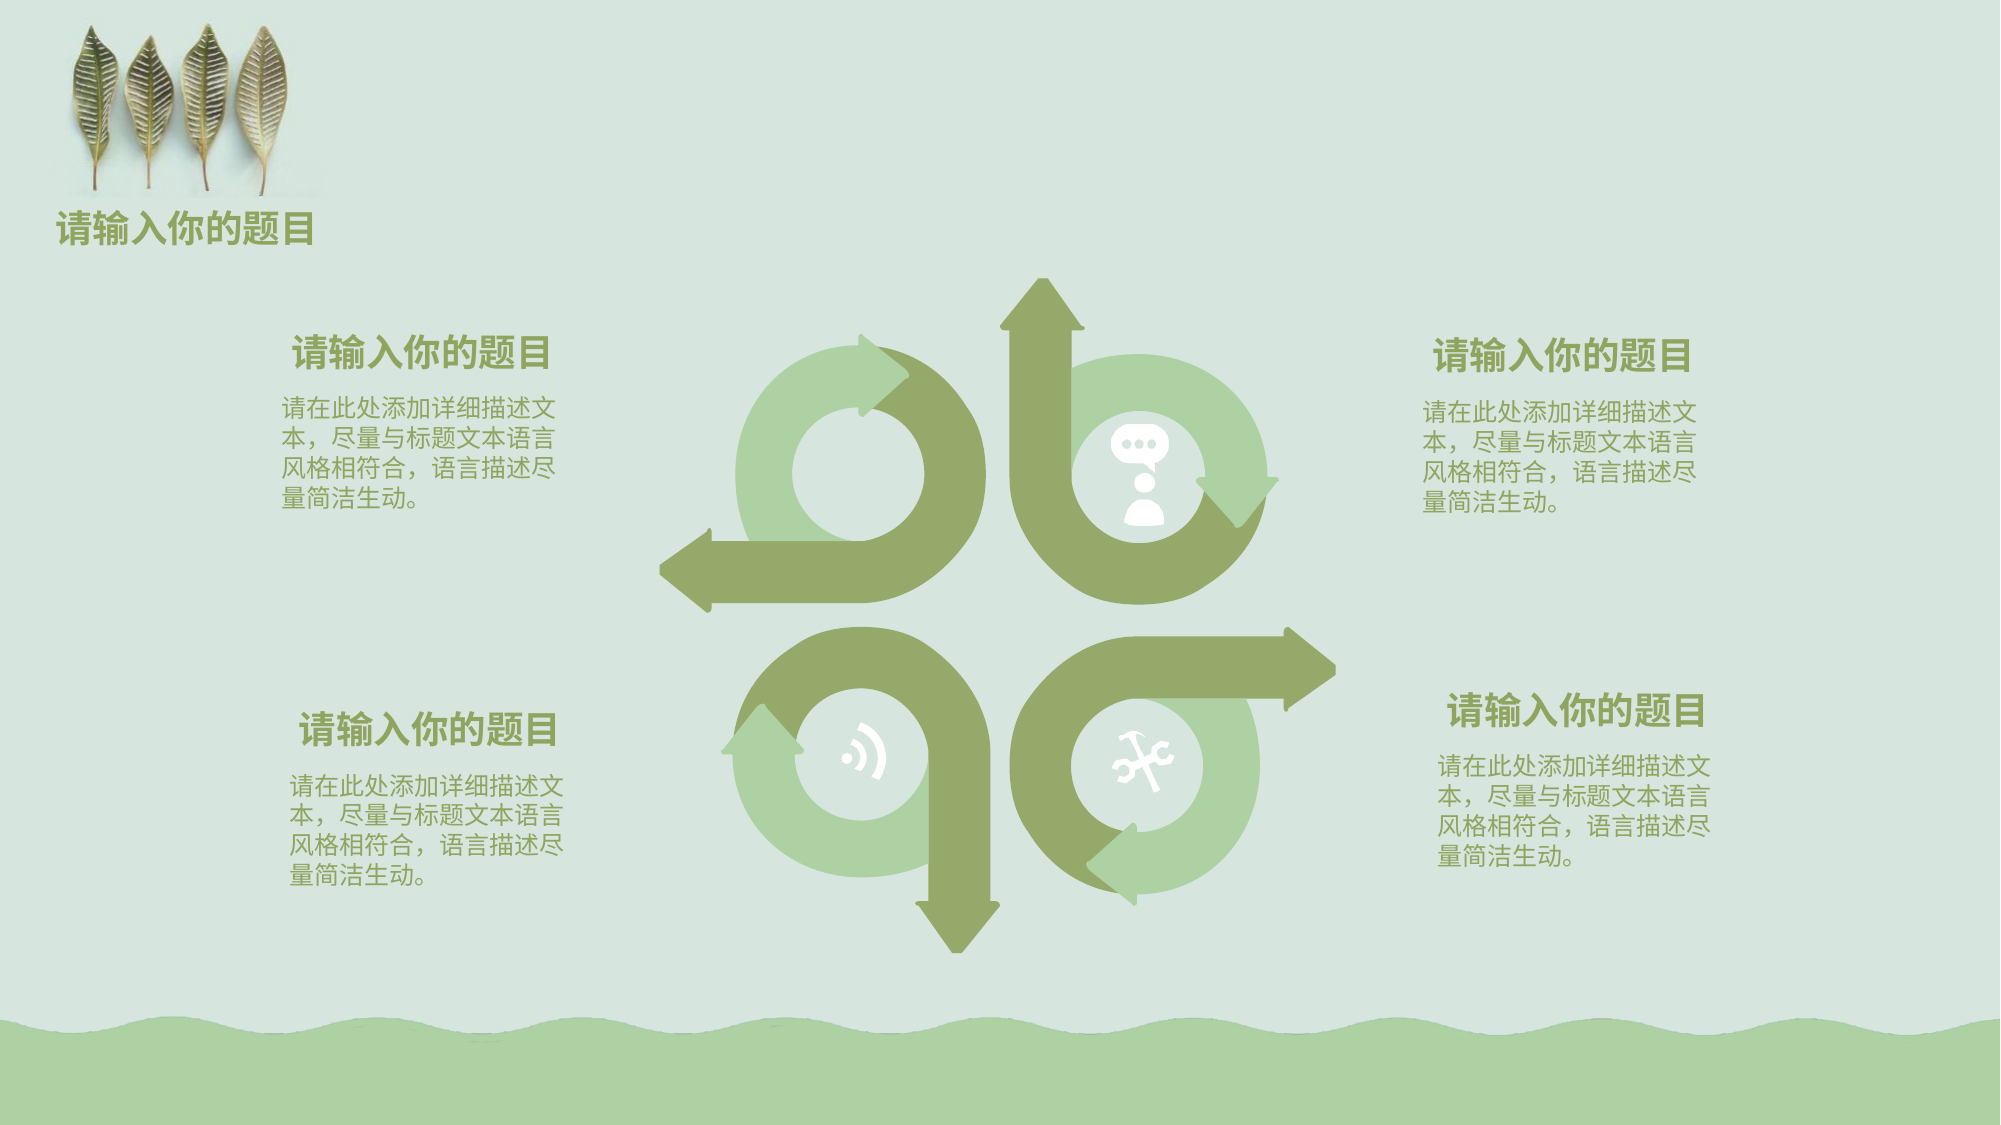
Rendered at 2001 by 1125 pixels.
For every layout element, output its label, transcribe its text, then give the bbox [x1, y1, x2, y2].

text_box 请在此处添加详细描述文本，尽量与标题文本语言风格相符合，语言描述尽量简洁生动。 [1422, 743, 1734, 878]
picture [0, 1007, 2000, 1125]
text_box 请输入你的题目 [1431, 679, 1725, 739]
text_box 请在此处添加详细描述文本，尽量与标题文本语言风格相符合，语言描述尽量简洁生动。 [274, 762, 586, 898]
text_box 请输入你的题目 [1417, 324, 1710, 385]
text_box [999, 278, 1282, 605]
text_box 请在此处添加详细描述文本，尽量与标题文本语言风格相符合，语言描述尽量简洁生动。 [1407, 388, 1719, 524]
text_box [659, 330, 986, 613]
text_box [1009, 626, 1336, 909]
text_box 请输入你的题目 [40, 198, 333, 258]
text_box 请输入你的题目 [276, 321, 569, 381]
text_box 请在此处添加详细描述文本，尽量与标题文本语言风格相符合，语言描述尽量简洁生动。 [266, 385, 578, 520]
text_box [718, 626, 1000, 954]
text_box 请输入你的题目 [284, 698, 577, 759]
picture [51, 18, 322, 198]
